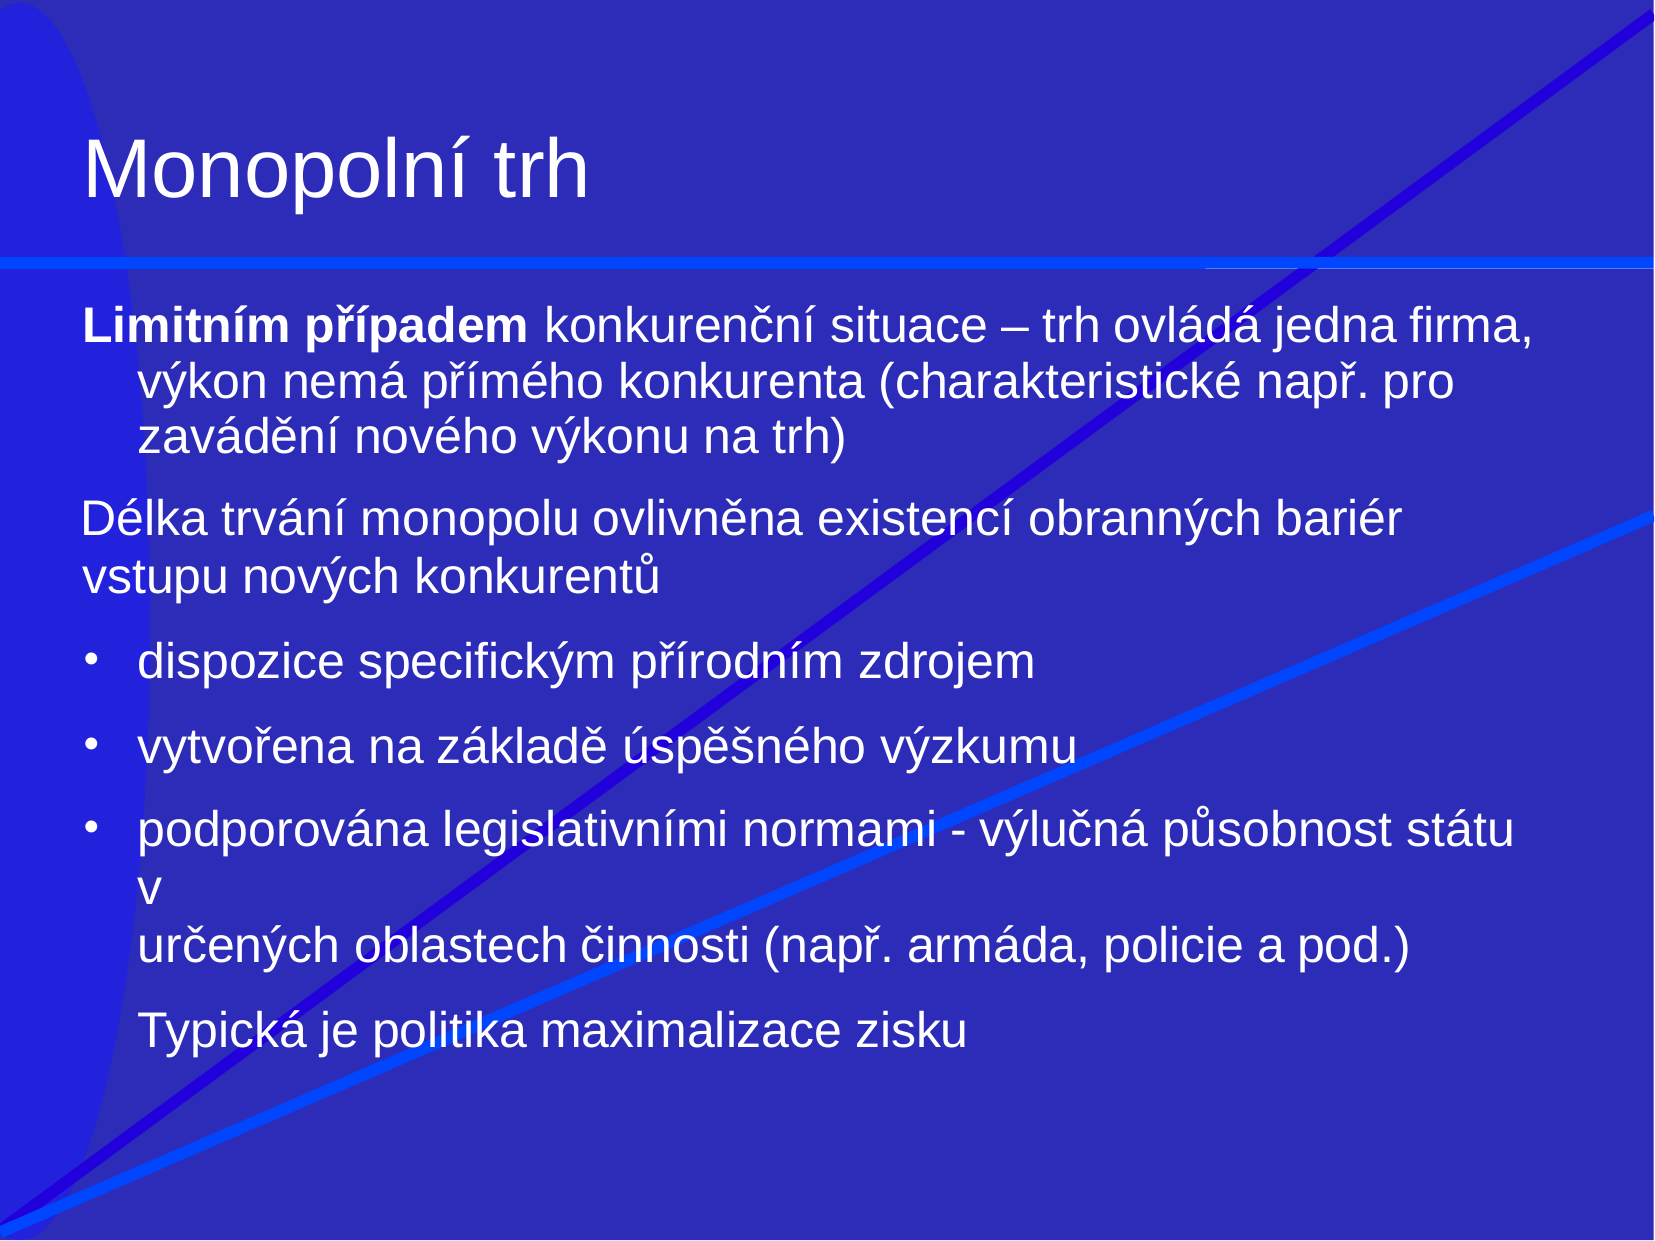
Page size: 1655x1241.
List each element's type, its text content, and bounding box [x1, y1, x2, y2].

title Monopolní trh [80, 67, 1574, 321]
text_box Limitním případem konkurenční situace – trh ovládá jedna firma, výkon nemá přímého konkurenta (charakteristické např. pro zavádění nového výkonu na trh) Délka trvání monopolu ovlivněna existencí obranných bariér vstupu nových konkurentů dispozice specifickým přírodním zdrojem vytvořena na základě úspěšného výzkumu podporována legislativními normami - výlučná působnost státu v určených oblastech činnosti (např. armáda, policie a pod.) Typická je politika maximalizace zisku [80, 296, 1562, 1058]
